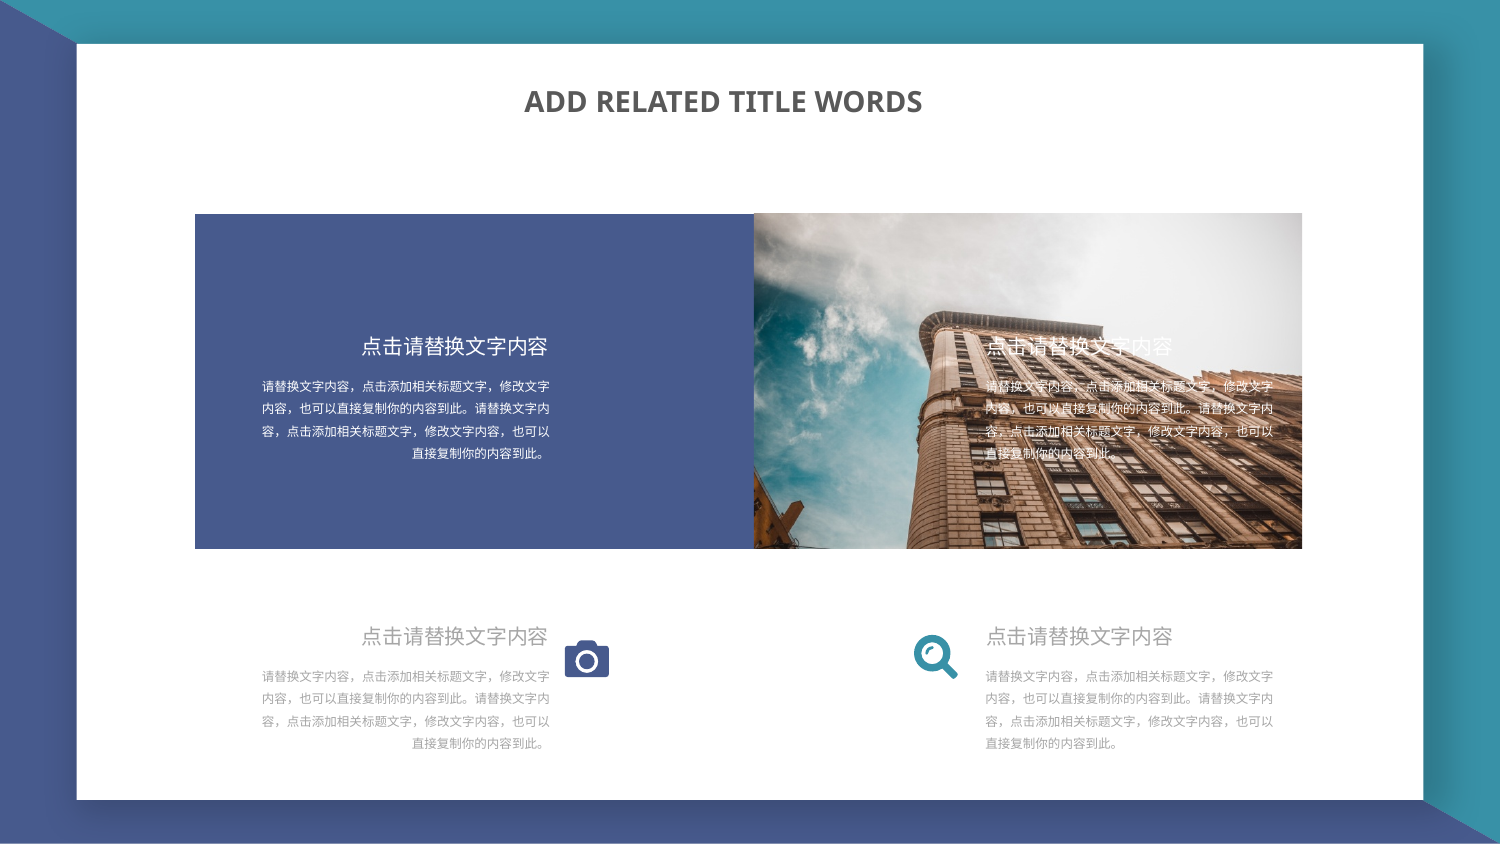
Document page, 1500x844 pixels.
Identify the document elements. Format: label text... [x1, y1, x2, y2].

text_box 请替换文字内容，点击添加相关标题文字，修改文字内容，也可以直接复制你的内容到此。请替换文字内容，点击添加相关标题文字，修改文字内容，也可以直接复制你的内容到此。 [973, 655, 1290, 758]
text_box [564, 640, 609, 678]
text_box 点击请替换文字内容 [974, 328, 1185, 365]
text_box 点击请替换文字内容 [349, 328, 561, 365]
text_box [753, 213, 1303, 549]
text_box 请替换文字内容，点击添加相关标题文字，修改文字内容，也可以直接复制你的内容到此。请替换文字内容，点击添加相关标题文字，修改文字内容，也可以直接复制你的内容到此。 [973, 365, 1290, 468]
text_box [195, 213, 758, 550]
text_box 请替换文字内容，点击添加相关标题文字，修改文字内容，也可以直接复制你的内容到此。请替换文字内容，点击添加相关标题文字，修改文字内容，也可以直接复制你的内容到此。 [244, 655, 561, 758]
text_box 点击请替换文字内容 [974, 618, 1185, 655]
text_box 请替换文字内容，点击添加相关标题文字，修改文字内容，也可以直接复制你的内容到此。请替换文字内容，点击添加相关标题文字，修改文字内容，也可以直接复制你的内容到此。 [244, 365, 561, 468]
text_box [914, 634, 958, 679]
text_box 点击请替换文字内容 [349, 618, 561, 655]
